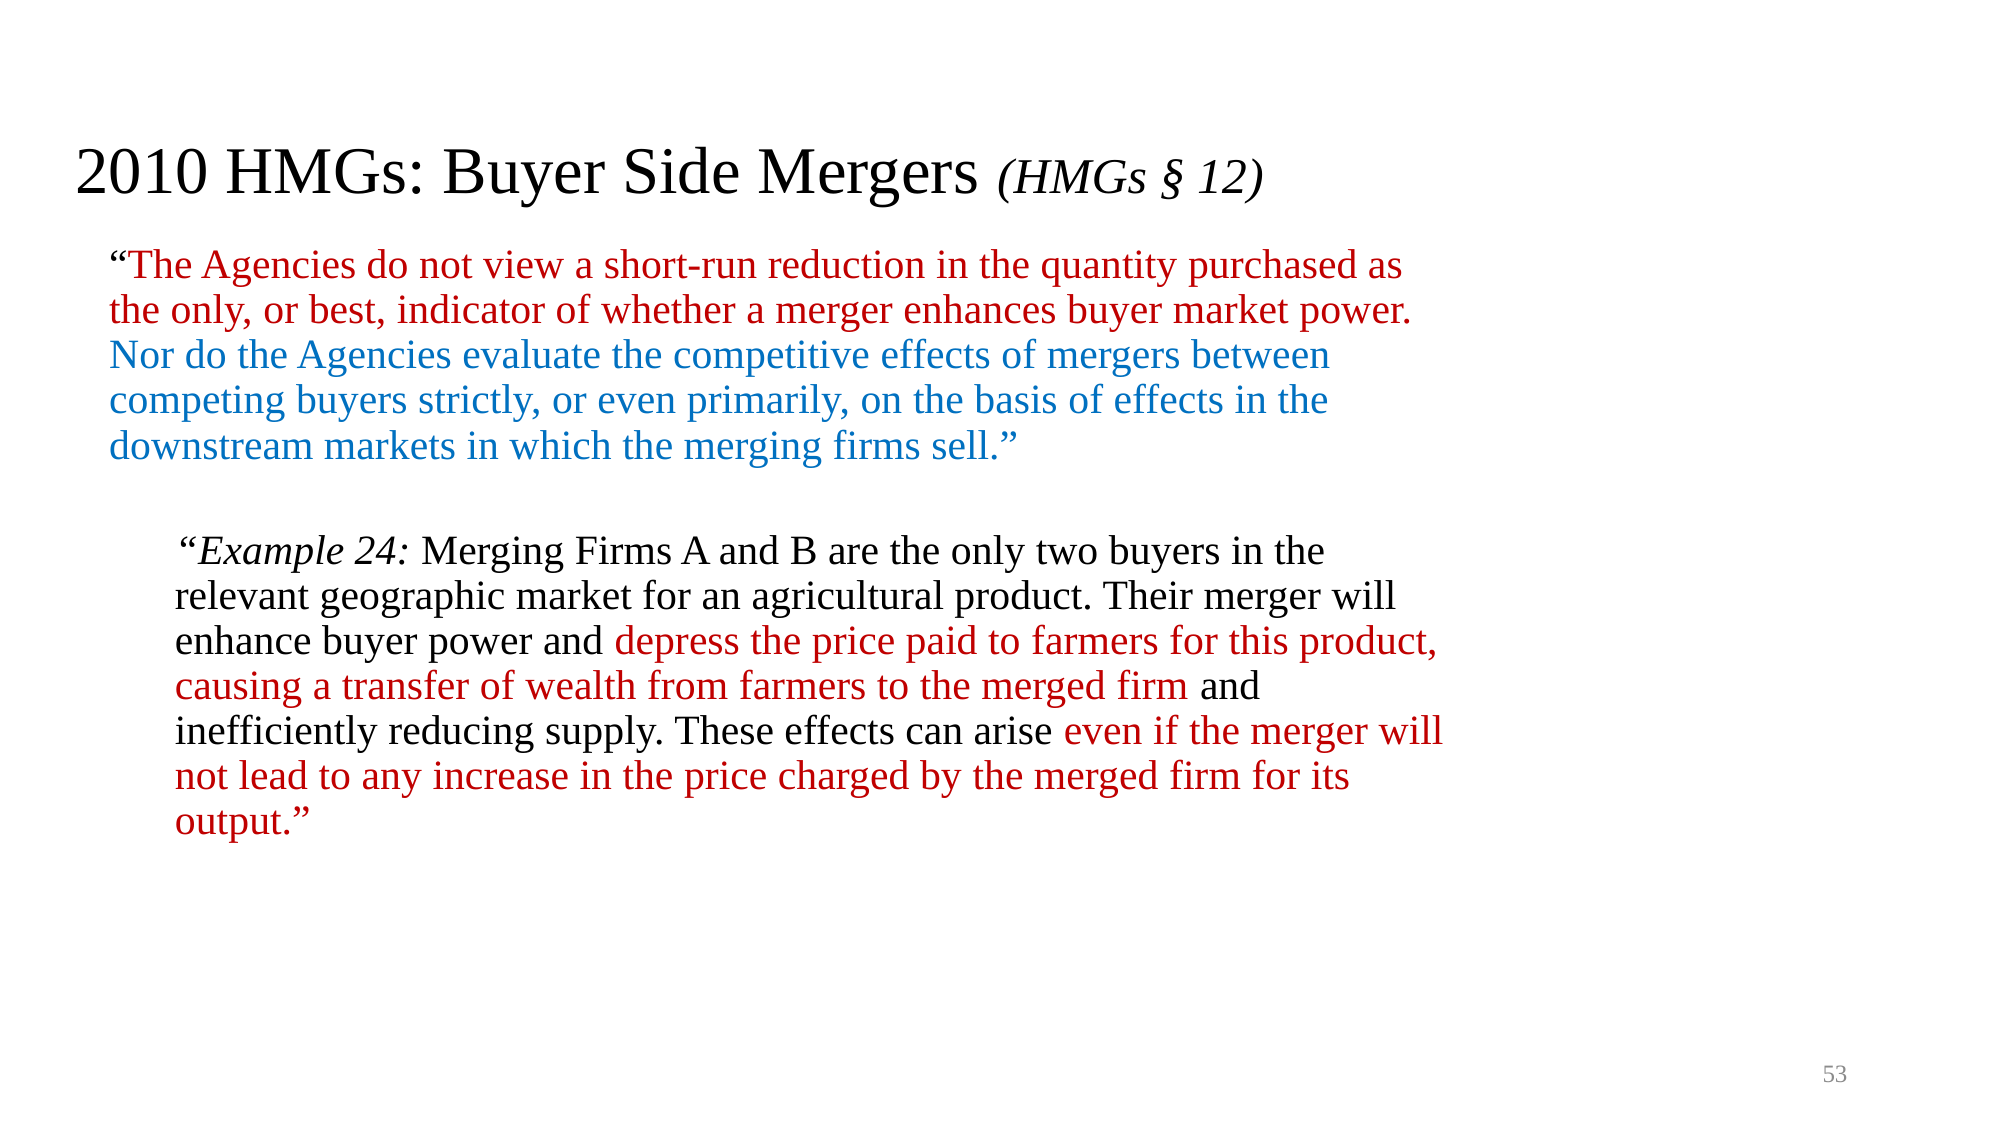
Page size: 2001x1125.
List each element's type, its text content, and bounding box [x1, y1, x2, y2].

slide_number 53 [1470, 1042, 1863, 1103]
list “The Agencies do not view a short-run reduction in the quantity purchased as the only, or best, indicator of whether a merger enhances buyer market power. Nor do the Agencies evaluate the competitive effects of mergers between competing buyers strictly, or even primarily, on the basis of effects in the downstream markets in which the merging firms sell.” “Example 24: Merging Firms A and B are the only two buyers in the relevant geographic market for an agricultural product. Their merger will enhance buyer power and depress the price paid to farmers for this product, causing a transfer of wealth from farmers to the merged firm and inefficiently reducing supply. These effects can arise even if the merger will not lead to any increase in the price charged by the merged firm for its output.” [94, 235, 1470, 1125]
title 2010 HMGs: Buyer Side Mergers (HMGs § 12) [60, 63, 1786, 281]
